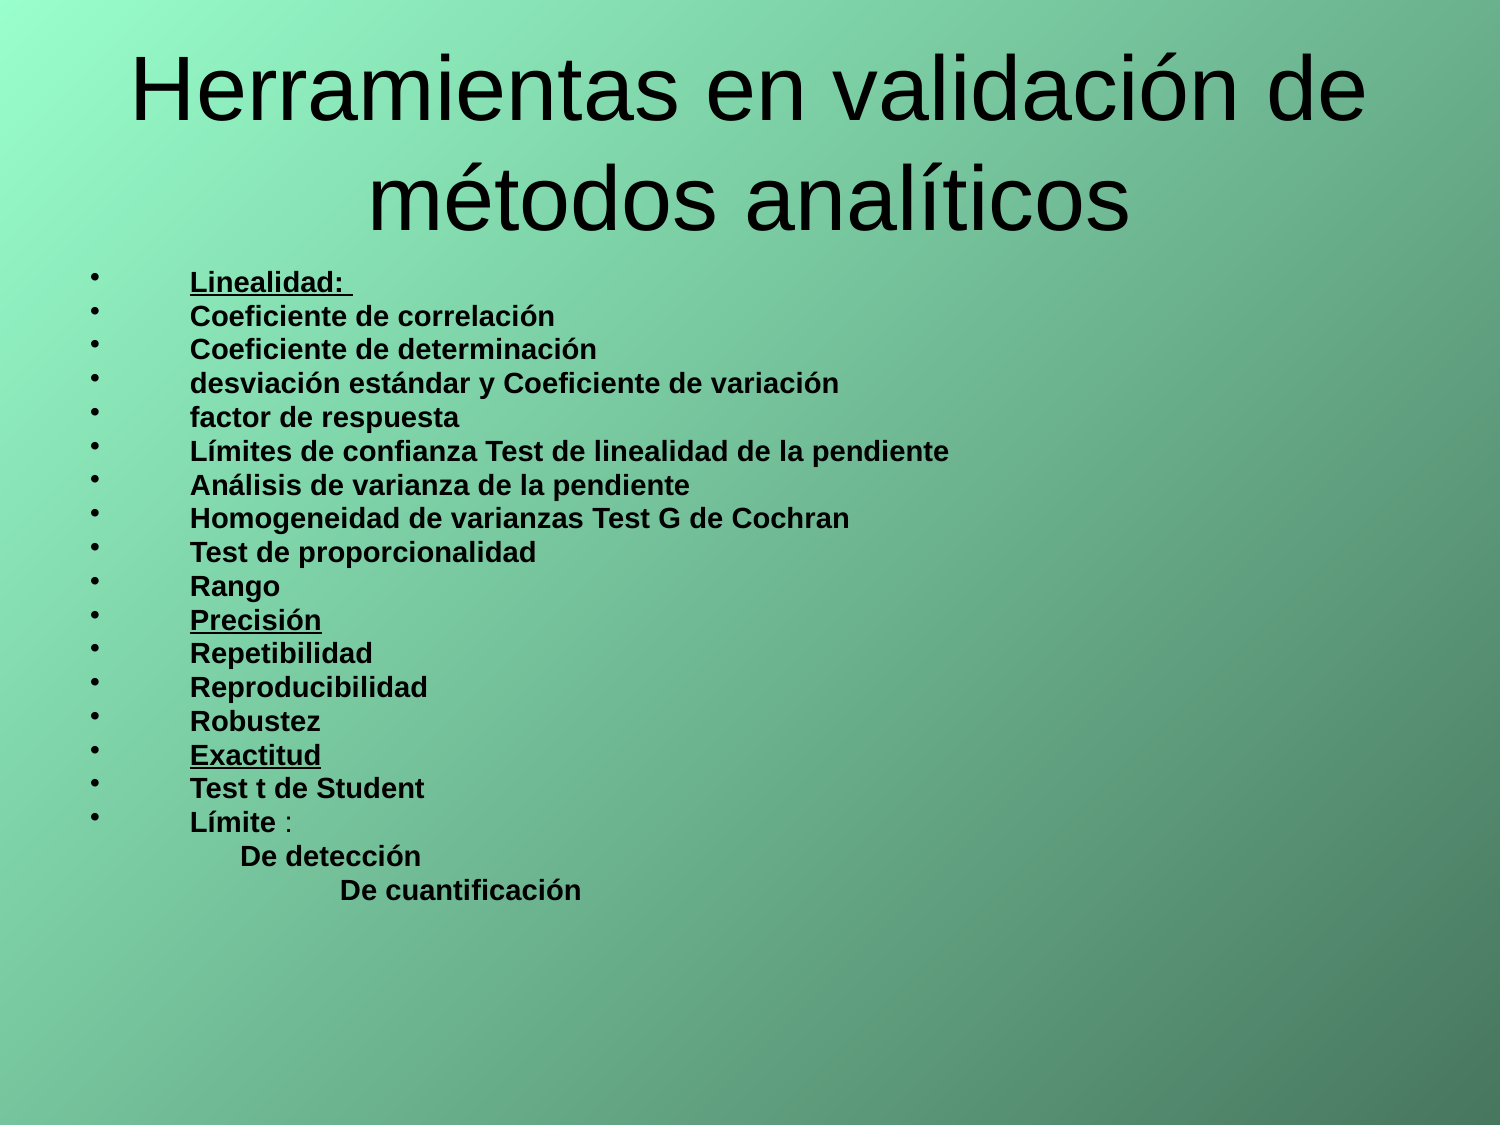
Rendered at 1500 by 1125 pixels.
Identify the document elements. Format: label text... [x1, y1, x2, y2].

list Linealidad: Coeficiente de correlación Coeficiente de determinación desviación estándar y Coeficiente de variación factor de respuesta Límites de confianza Test de linealidad de la pendiente Análisis de varianza de la pendiente Homogeneidad de varianzas Test G de Cochran Test de proporcionalidad Rango Precisión Repetibilidad Reproducibilidad Robustez Exactitud Test t de Student Límite : De detección De cuantificación [74, 262, 1426, 1006]
title Herramientas en validación de métodos analíticos [74, 44, 1426, 233]
